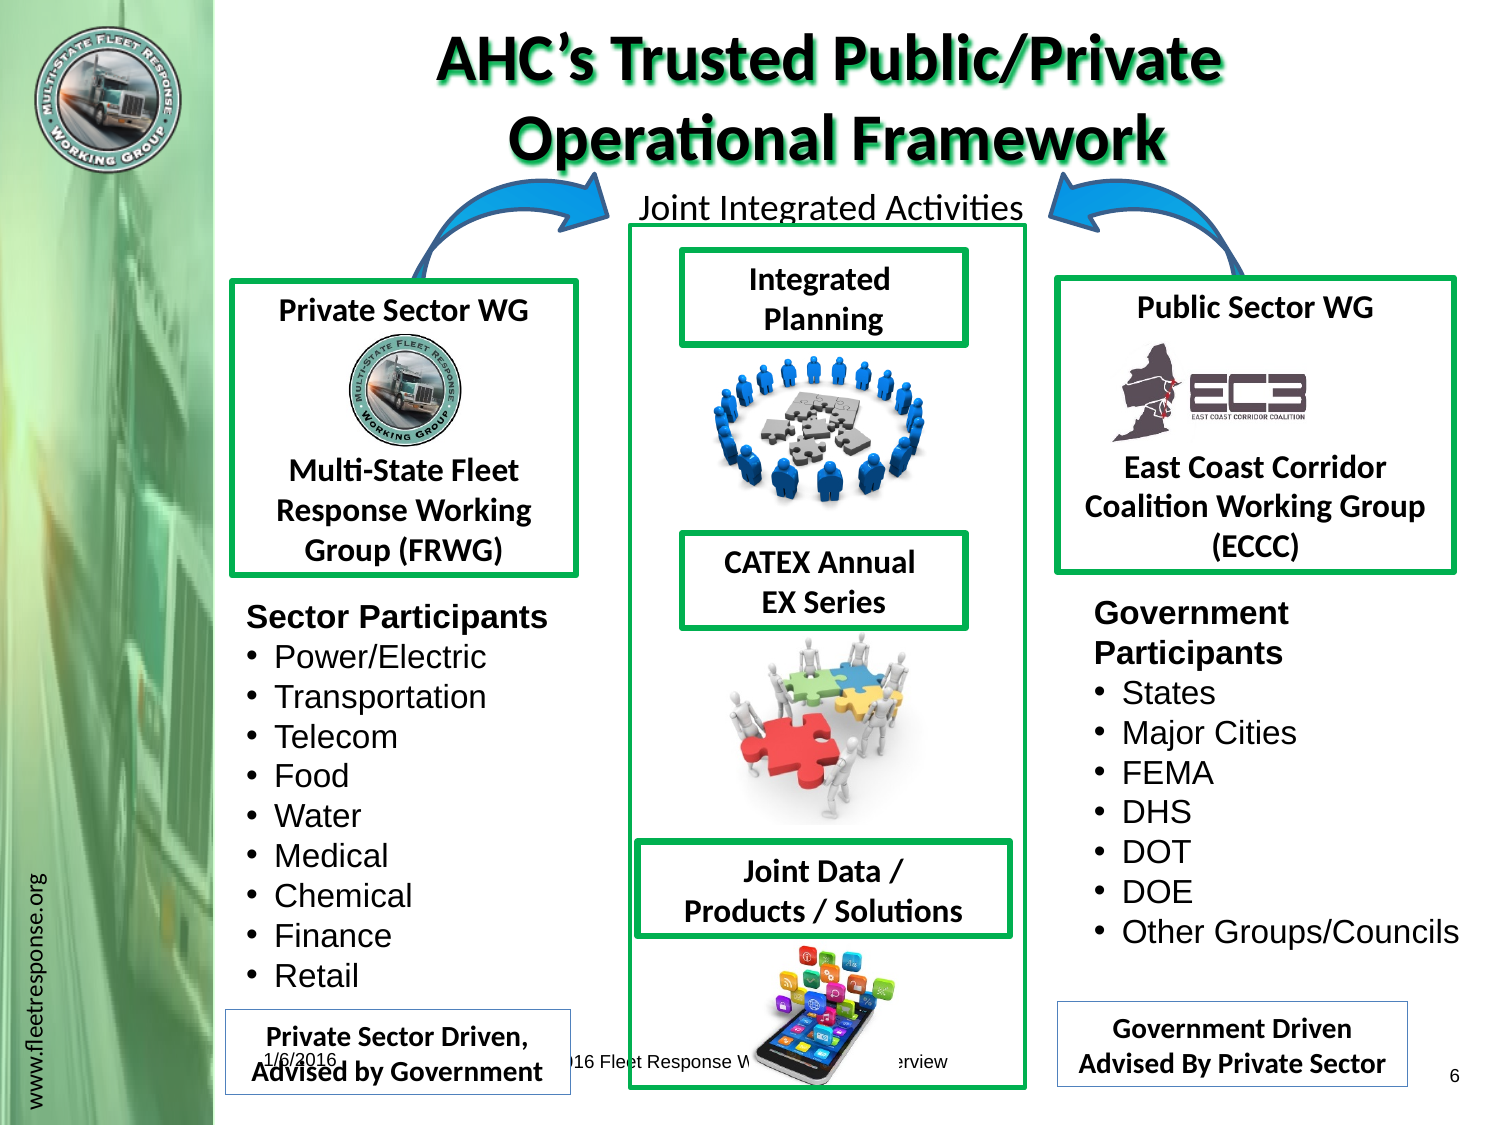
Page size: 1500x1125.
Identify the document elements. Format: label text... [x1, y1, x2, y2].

text_box Private Sector Driven, Advised by Government [225, 1009, 571, 1095]
text_box Government Driven Advised By Private Sector [1057, 1001, 1408, 1087]
picture [1110, 341, 1309, 443]
text_box Private Sector WG Multi-State Fleet Response Working Group (FRWG) [232, 281, 576, 576]
picture [346, 332, 464, 448]
picture [706, 349, 942, 513]
slide_number 6 [1125, 1045, 1475, 1106]
picture [749, 938, 899, 1088]
text_box [1048, 171, 1246, 277]
title AHC’s Trusted Public/Private Operational Framework [162, 0, 1500, 188]
text_box Public Sector WG East Coast Corridor Coalition Working Group (ECCC) [1057, 277, 1454, 572]
text_box Sector Participants Power/Electric Transportation Telecom Food Water Medical Chemical Finance Retail [231, 587, 607, 1042]
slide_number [125, 1040, 475, 1100]
text_box Government Participants States Major Cities FEMA DHS DOT DOE Other Groups/Councils [1078, 583, 1500, 958]
text_box [628, 223, 1027, 1090]
text_box Joint Data / Products / Solutions [637, 841, 1010, 937]
footer 2016 Fleet Response Working Group Overview [512, 1042, 988, 1103]
picture [713, 630, 935, 826]
picture [28, 24, 162, 183]
text_box Joint Integrated Activities [615, 175, 1048, 236]
text_box [410, 171, 610, 281]
